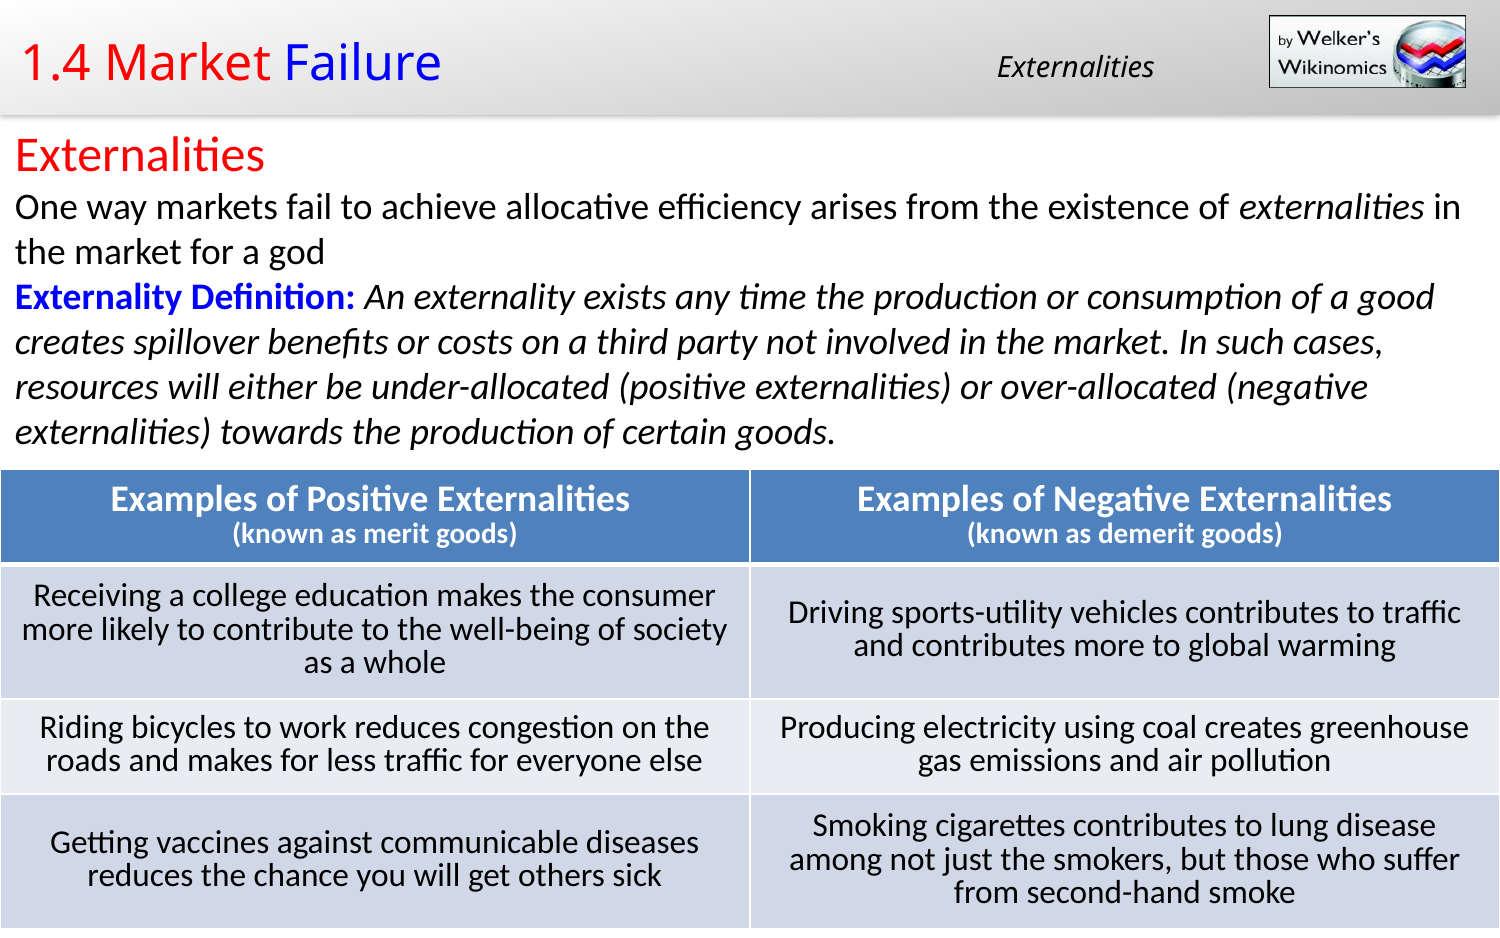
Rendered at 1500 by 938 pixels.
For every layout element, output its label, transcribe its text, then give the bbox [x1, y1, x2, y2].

table_cell Getting vaccines against communicable diseases reduces the chance you will get others sick [1, 795, 749, 928]
table_header Examples of Positive Externalities (known as merit goods) [1, 470, 749, 562]
table_cell Receiving a college education makes the consumer more likely to contribute to the well-being of society as a whole [1, 567, 749, 698]
table_cell Driving sports-utility vehicles contributes to traffic and contributes more to global warming [751, 567, 1499, 698]
table_cell Riding bicycles to work reduces congestion on the roads and makes for less traffic for everyone else [1, 700, 749, 793]
text_box Externalities One way markets fail to achieve allocative efficiency arises from the existence of externalities in the market for a god Externality Definition: An externality exists any time the production or consumption of a good creates spillover benefits or costs on a third party not involved in the market. In such cases, resources will either be under-allocated (positive externalities) or over-allocated (negative externalities) towards the production of certain goods. [0, 123, 1500, 460]
table_cell Producing electricity using coal creates greenhouse gas emissions and air pollution [751, 700, 1499, 793]
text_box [0, 0, 1500, 115]
table_cell Smoking cigarettes contributes to lung disease among not just the smokers, but those who suffer from second-hand smoke [751, 795, 1499, 928]
table_header Examples of Negative Externalities (known as demerit goods) [751, 470, 1499, 562]
